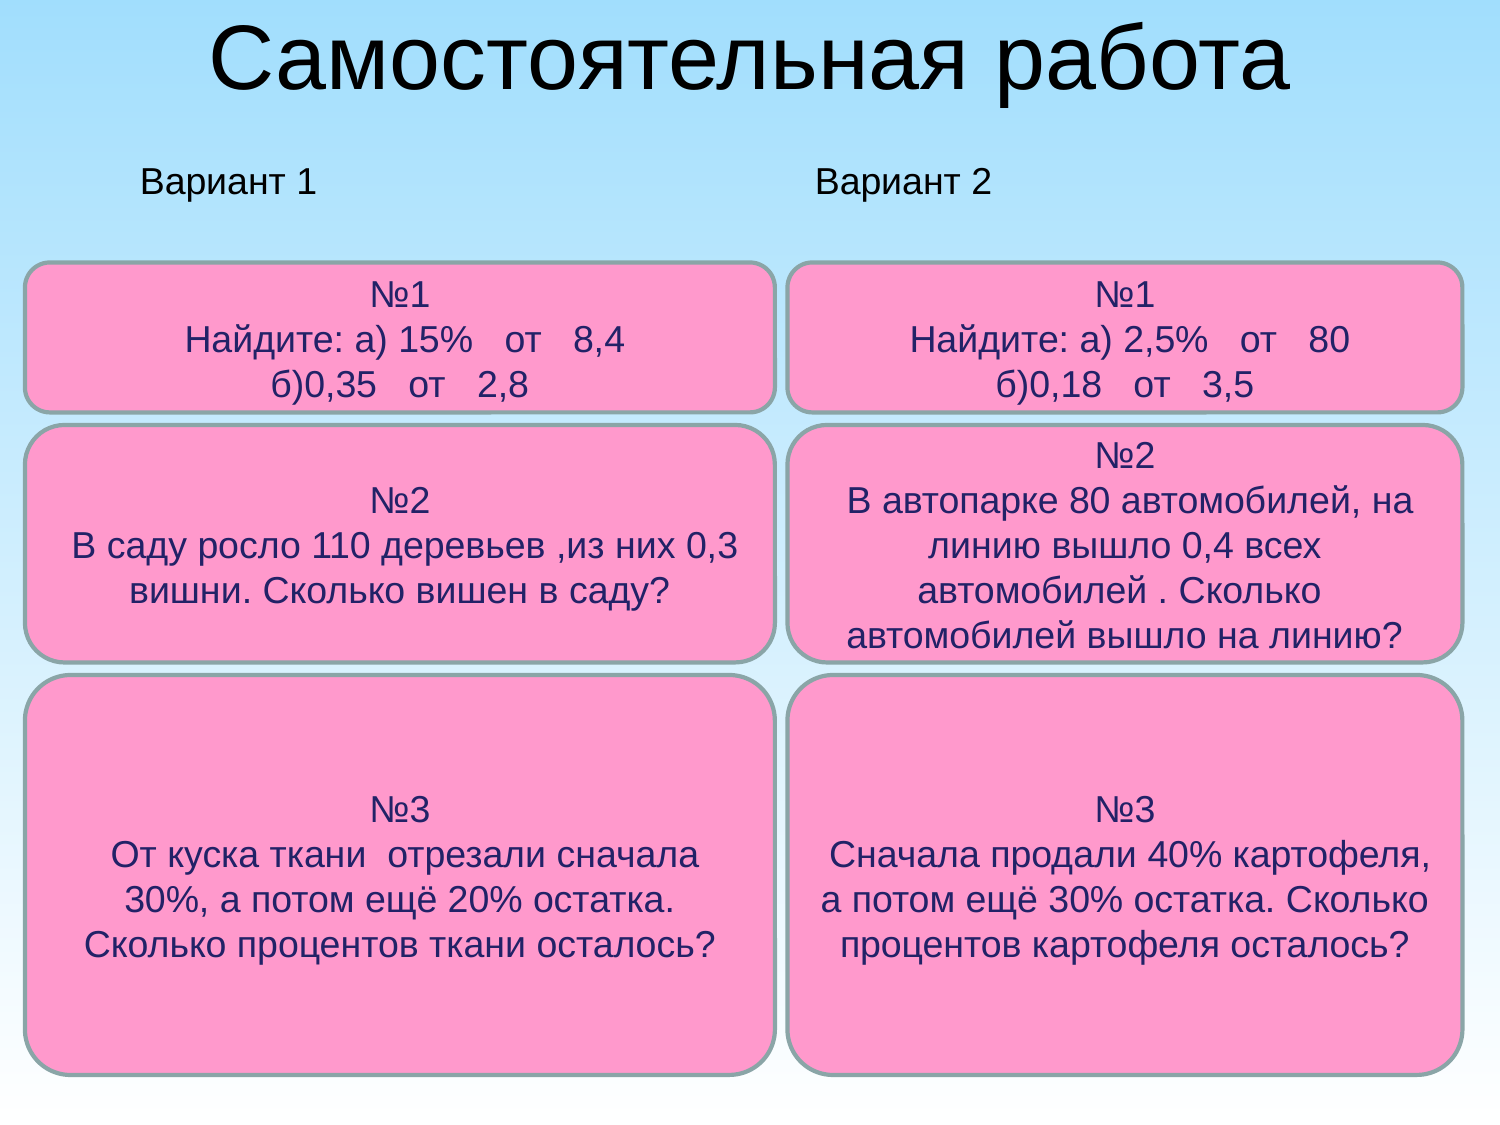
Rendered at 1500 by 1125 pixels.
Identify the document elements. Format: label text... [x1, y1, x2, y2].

text_box №2 В автопарке 80 автомобилей, на линию вышло 0,4 всех автомобилей . Сколько автомобилей вышло на линию? [785, 422, 1465, 665]
text_box №3 Сначала продали 40% картофеля, а потом ещё 30% остатка. Сколько процентов картофеля осталось? [785, 672, 1465, 1078]
text_box №3 От куска ткани отрезали сначала 30%, а потом ещё 20% остатка. Сколько процентов ткани осталось? [22, 672, 778, 1078]
title Самостоятельная работа [74, 12, 1426, 93]
text_box №2 В саду росло 110 деревьев ,из них 0,3 вишни. Сколько вишен в саду? [22, 422, 778, 665]
text_box Вариант 1 [124, 149, 713, 210]
text_box №1 Найдите: а) 15% от 8,4 б)0,35 от 2,8 [22, 260, 778, 415]
text_box Вариант 2 [799, 149, 1388, 210]
text_box №1 Найдите: а) 2,5% от 80 б)0,18 от 3,5 [785, 260, 1465, 415]
